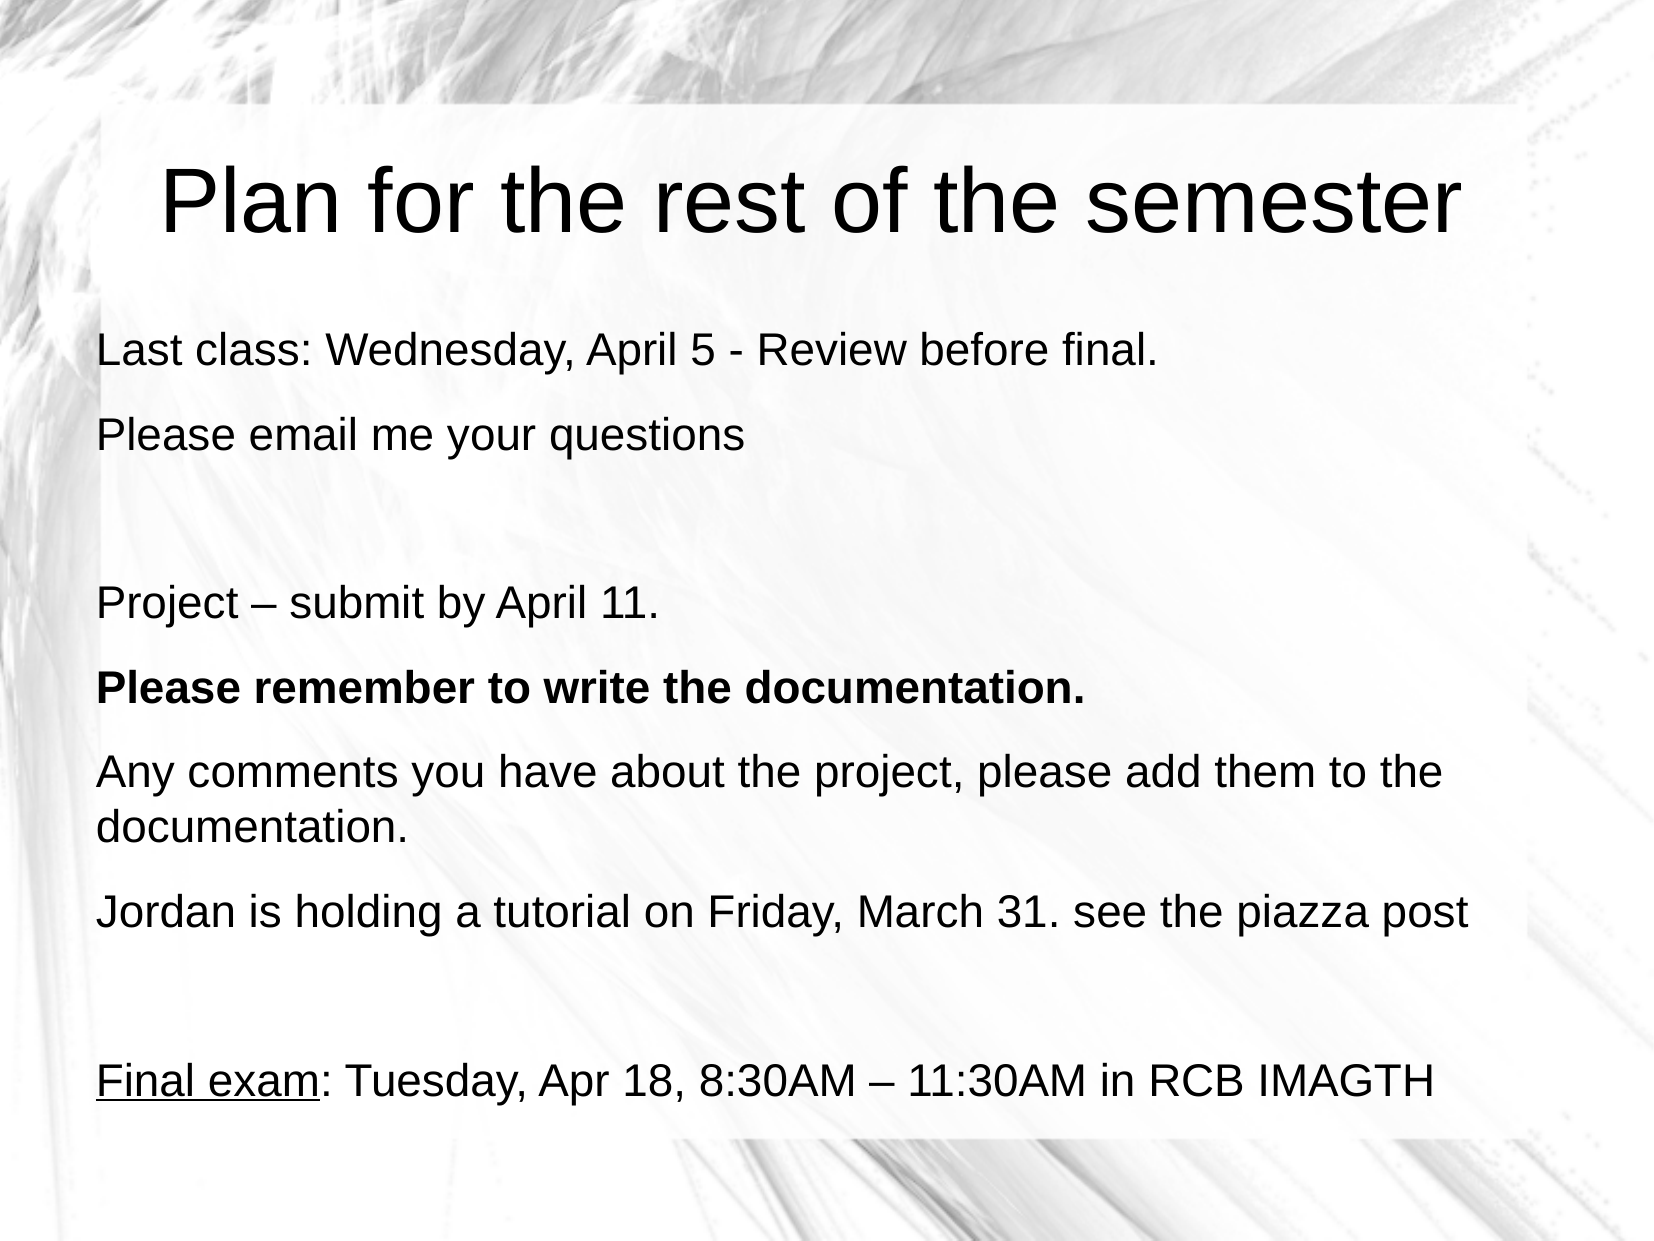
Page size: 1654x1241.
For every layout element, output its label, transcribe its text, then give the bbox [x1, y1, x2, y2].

list Last class: Wednesday, April 5 - Review before final. Please email me your questions Project – submit by April 11. Please remember to write the documentation. Any comments you have about the project, please add them to the documentation. Jordan is holding a tutorial on Friday, March 31. see the piazza post Final exam: Tuesday, Apr 18, 8:30AM – 11:30AM in RCB IMAGTH [95, 319, 1549, 1102]
picture [0, 0, 1654, 1241]
title Plan for the rest of the semester [118, 112, 1506, 281]
